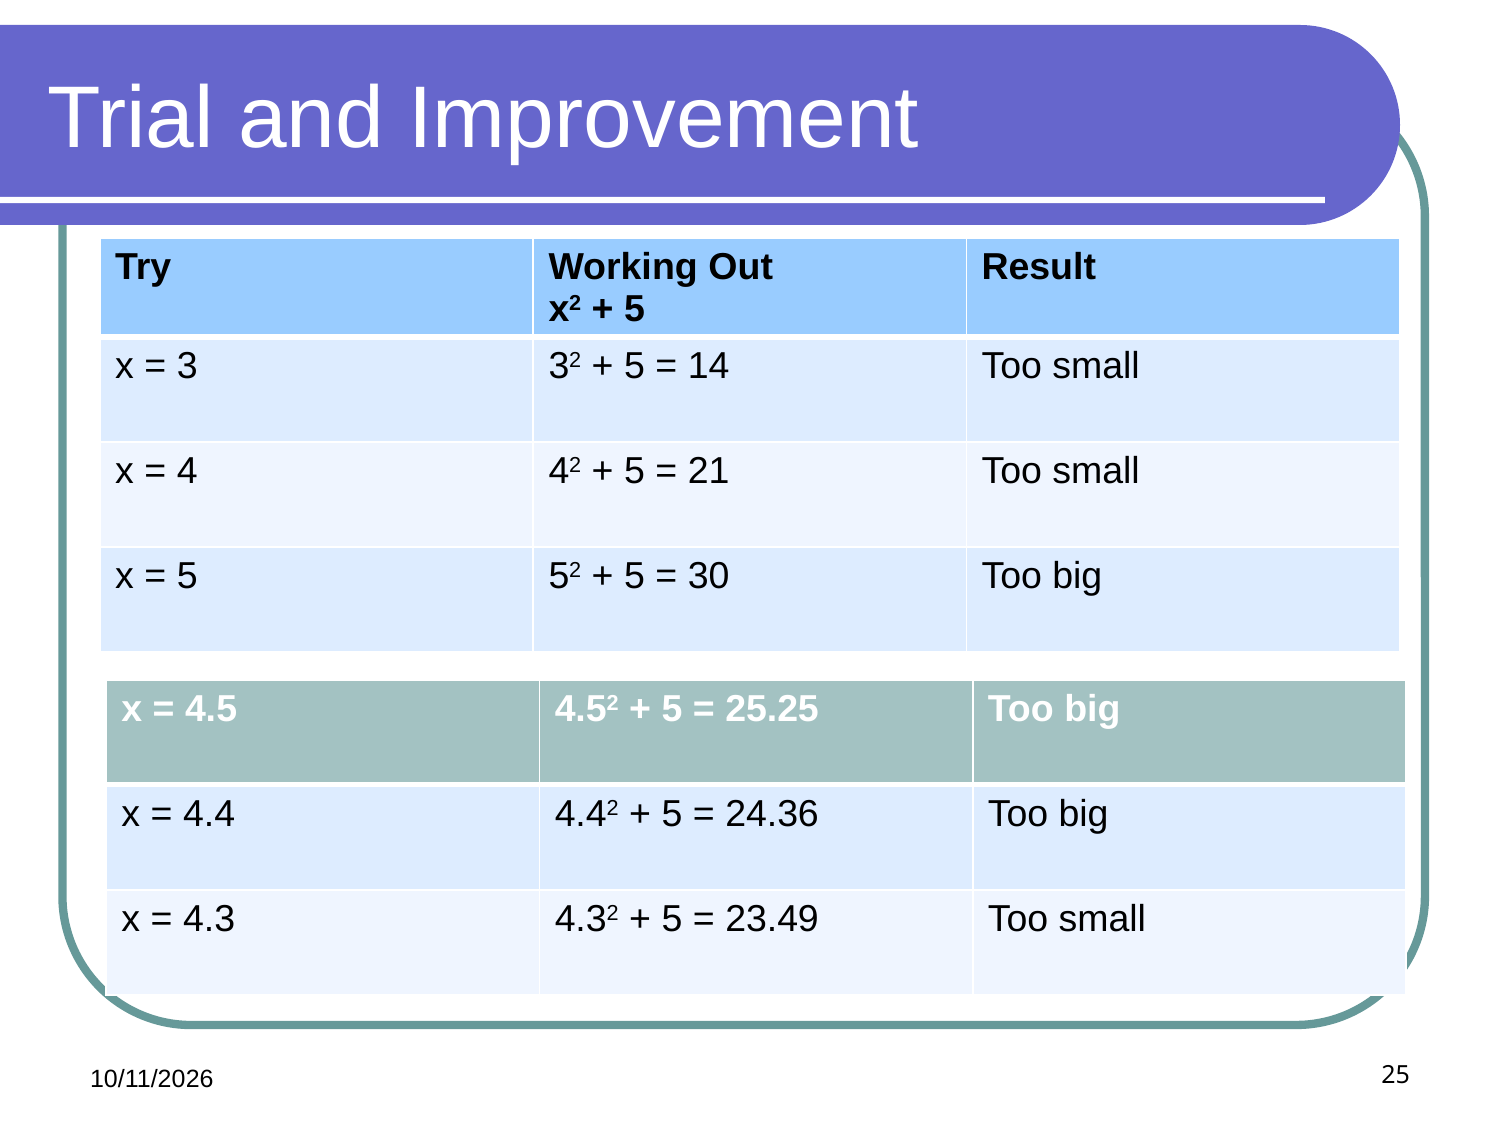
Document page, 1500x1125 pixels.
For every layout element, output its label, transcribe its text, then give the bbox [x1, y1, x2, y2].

table_header Too big [974, 681, 1405, 782]
table_header x = 4.5 [107, 681, 539, 782]
title Trial and Improvement [31, 37, 1348, 188]
table_cell 4.32 + 5 = 23.49 [540, 891, 972, 994]
table_cell 52 + 5 = 30 [534, 548, 966, 651]
table_cell 32 + 5 = 14 [534, 340, 966, 441]
table_cell x = 4.3 [107, 891, 539, 994]
table_cell x = 4 [101, 443, 532, 546]
table_cell Too big [974, 787, 1405, 889]
table_cell 4.42 + 5 = 24.36 [540, 787, 972, 889]
table_cell x = 5 [101, 548, 532, 651]
table_cell Too small [967, 443, 1399, 546]
table_cell Too small [974, 891, 1405, 994]
table_header 4.52 + 5 = 25.25 [540, 681, 972, 782]
table_cell 42 + 5 = 21 [534, 443, 966, 546]
table_header Try [101, 239, 532, 334]
table_cell x = 4.4 [107, 787, 539, 889]
table_cell x = 3 [101, 340, 532, 441]
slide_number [74, 1024, 426, 1101]
table_cell Too big [967, 548, 1399, 651]
table_header Result [967, 239, 1399, 334]
table_header Working Out x2 + 5 [534, 239, 966, 334]
table_cell Too small [967, 340, 1399, 441]
slide_number 25 [1074, 1024, 1426, 1101]
